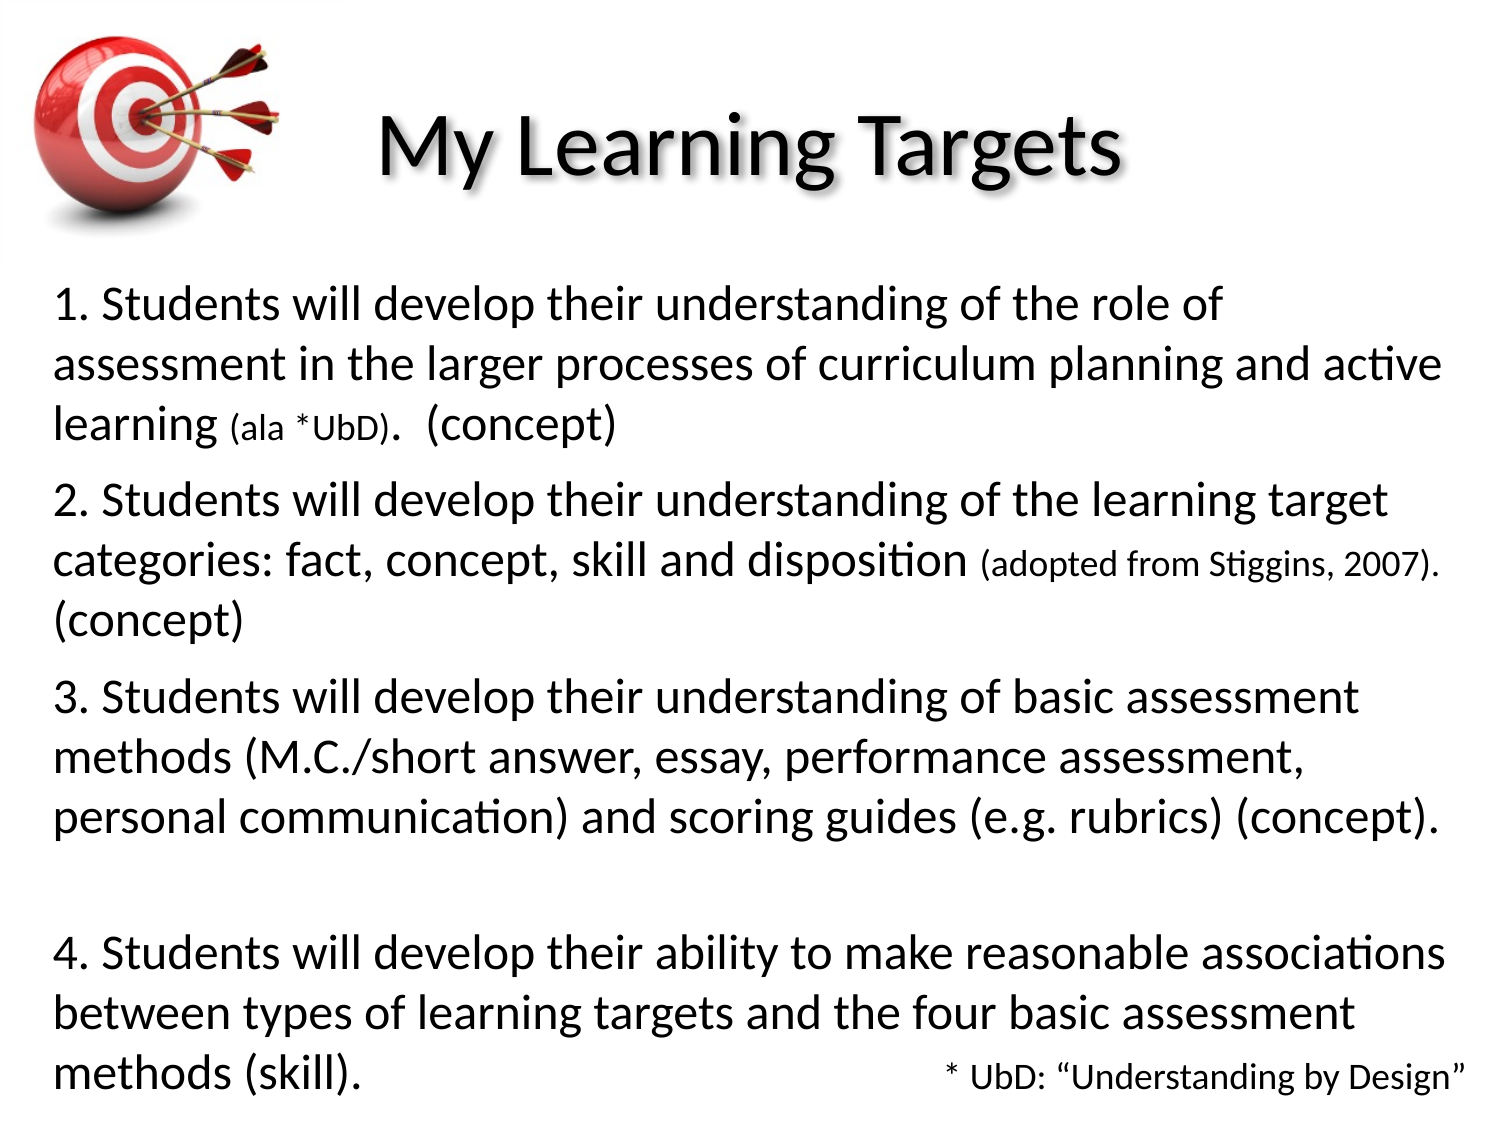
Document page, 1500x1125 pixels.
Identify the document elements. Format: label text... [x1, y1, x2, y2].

title My Learning Targets [354, 45, 1425, 233]
picture [0, 0, 351, 263]
text_box * UbD: “Understanding by Design” [927, 1045, 1483, 1105]
text_box 1. Students will develop their understanding of the role of assessment in the larger processes of curriculum planning and active learning (ala *UbD). (concept) 2. Students will develop their understanding of the learning target categories: fact, concept, skill and disposition (adopted from Stiggins, 2007). (concept) 3. Students will develop their understanding of basic assessment methods (M.C./short answer, essay, performance assessment, personal communication) and scoring guides (e.g. rubrics) (concept). 4. Students will develop their ability to make reasonable associations between types of learning targets and the four basic assessment methods (skill). [37, 262, 1463, 1075]
